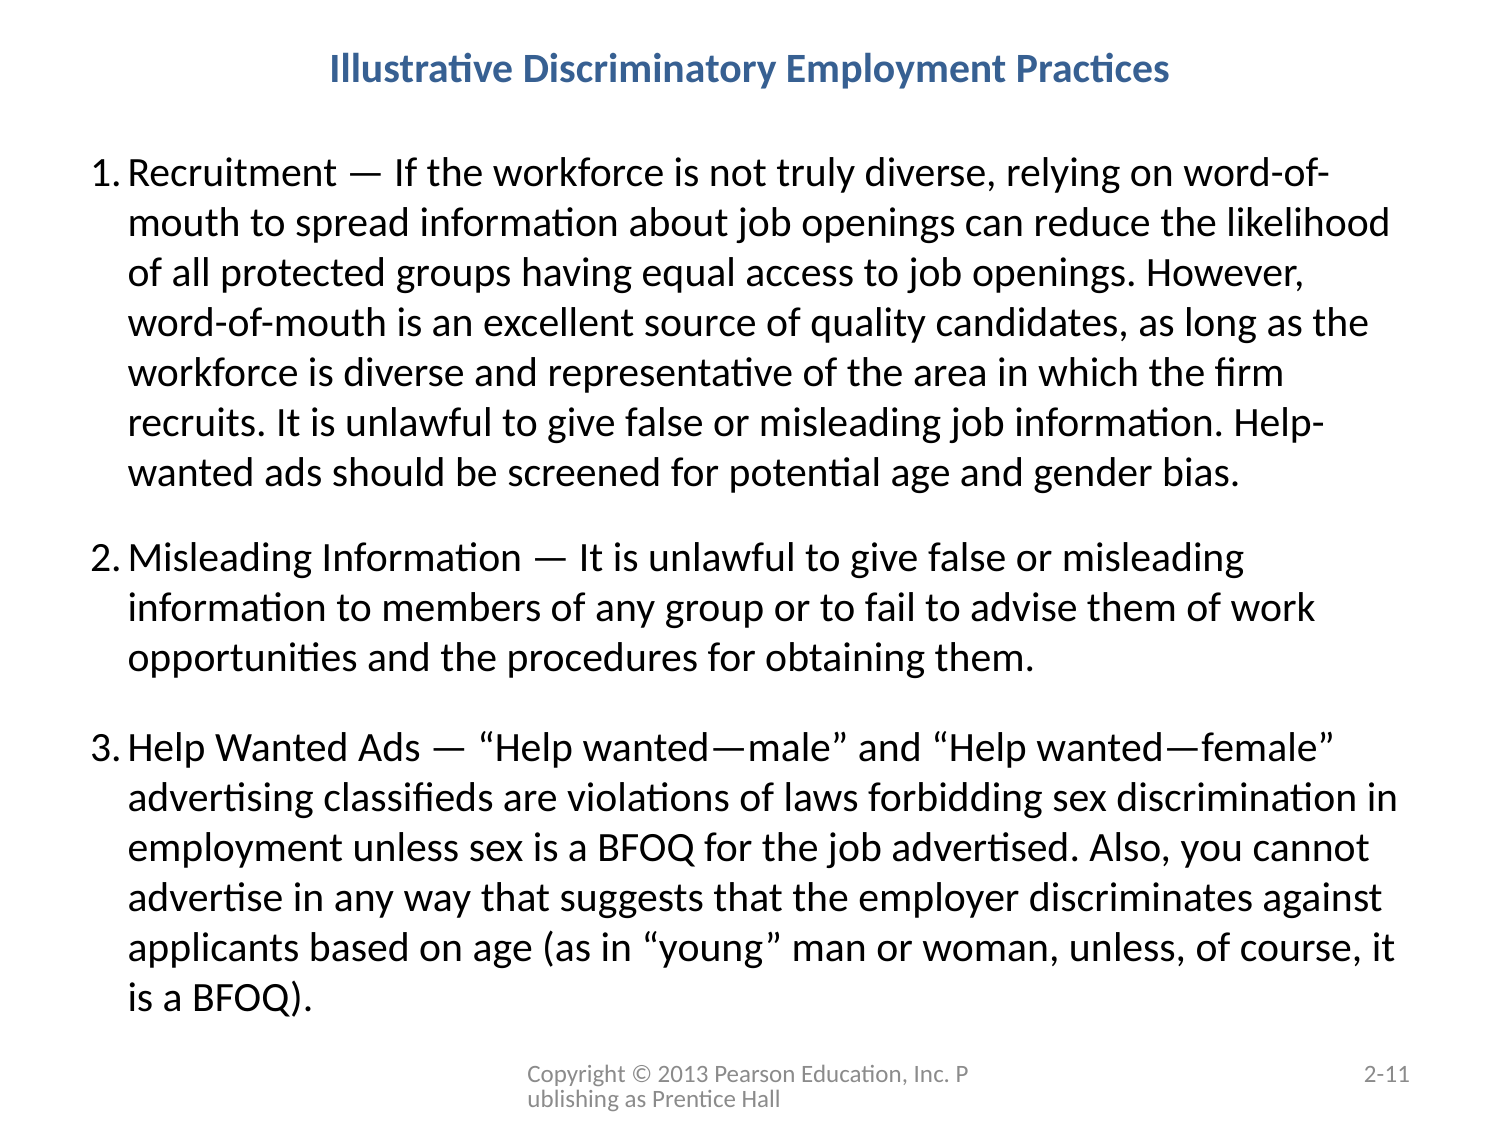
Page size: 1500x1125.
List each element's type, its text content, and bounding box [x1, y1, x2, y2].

slide_number 2-11 [1074, 1042, 1425, 1103]
title Illustrative Discriminatory Employment Practices [75, 45, 1425, 88]
footer Copyright © 2013 Pearson Education, Inc. Publishing as Prentice Hall [512, 1042, 988, 1103]
list Recruitment — If the workforce is not truly diverse, relying on word-of-mouth to spread information about job openings can reduce the likelihood of all protected groups having equal access to job openings. However, word-of-mouth is an excellent source of quality candidates, as long as the workforce is diverse and representative of the area in which the firm recruits. It is unlawful to give false or misleading job information. Help-wanted ads should be screened for potential age and gender bias. Misleading Information — It is unlawful to give false or misleading information to members of any group or to fail to advise them of work opportunities and the procedures for obtaining them. Help Wanted Ads — “Help wanted—male” and “Help wanted—female” advertising classifieds are violations of laws forbidding sex discrimination in employment unless sex is a BFOQ for the job advertised. Also, you cannot advertise in any way that suggests that the employer discriminates against applicants based on age (as in “young” man or woman, unless, of course, it is a BFOQ). [75, 137, 1425, 1005]
